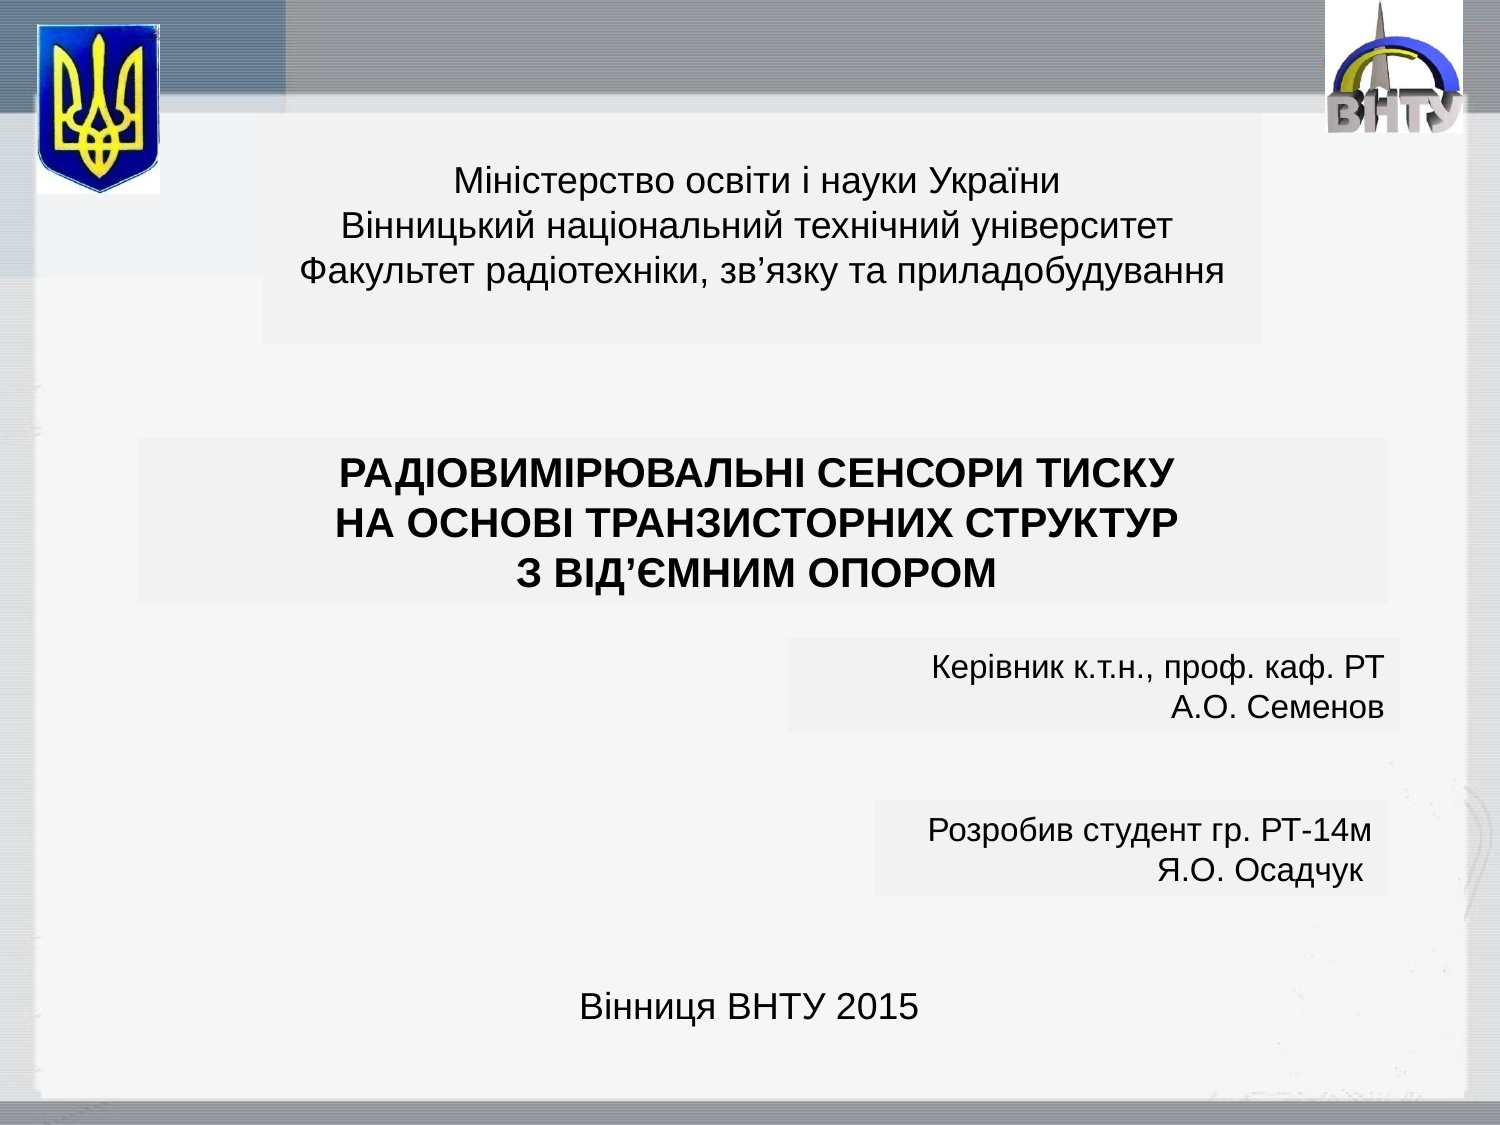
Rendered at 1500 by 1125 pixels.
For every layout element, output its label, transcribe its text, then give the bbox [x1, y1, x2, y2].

text_box Керівник к.т.н., проф. каф. РТ А.О. Семенов [787, 638, 1400, 733]
text_box РАДІОВИМІРЮВАЛЬНІ СЕНСОРИ ТИСКУ НА ОСНОВІ ТРАНЗИСТОРНИХ СТРУКТУР З ВІДʼЄМНИМ ОПОРОМ [137, 438, 1388, 604]
text_box Міністерство освіти і науки України Вінницький національний технічний університет Факультет радіотехніки, зв’язку та приладобудування [262, 113, 1263, 344]
text_box Вінниця ВНТУ 2015 [564, 974, 935, 1035]
picture [0, 0, 1500, 1125]
text_box Розробив студент гр. РТ-14м Я.О. Осадчук [874, 800, 1388, 896]
